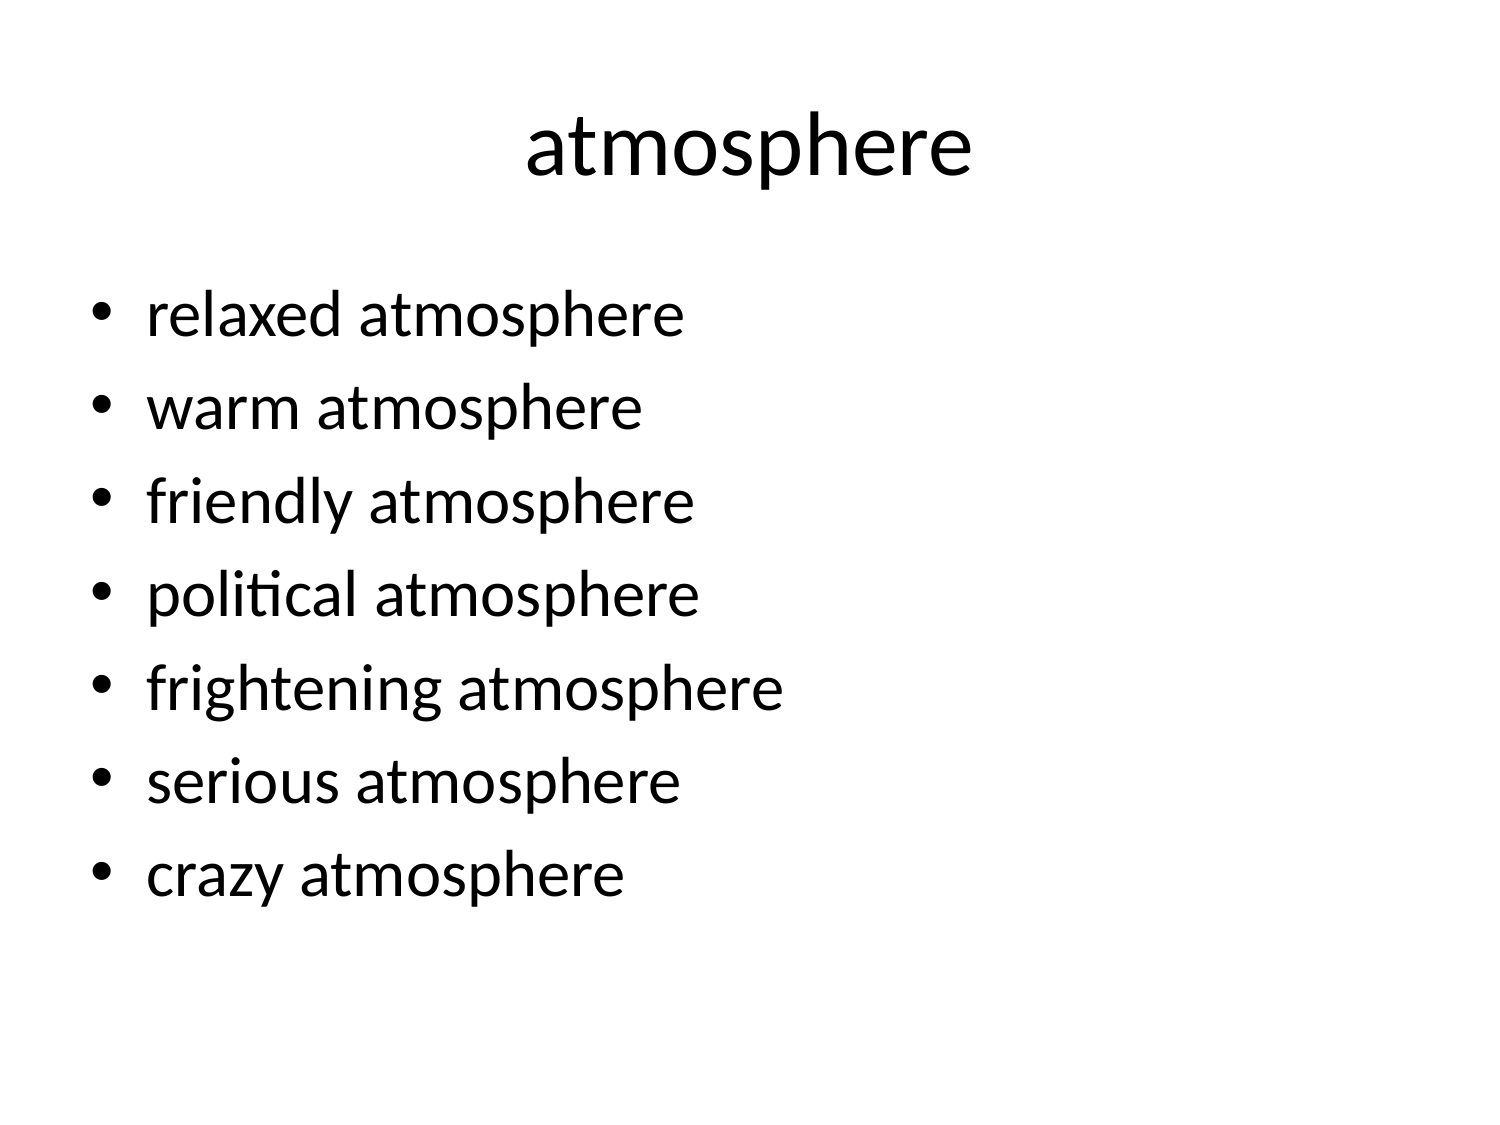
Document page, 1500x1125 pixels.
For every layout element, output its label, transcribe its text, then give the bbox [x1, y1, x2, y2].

title atmosphere [75, 45, 1425, 233]
list relaxed atmosphere warm atmosphere friendly atmosphere political atmosphere frightening atmosphere serious atmosphere crazy atmosphere [75, 262, 1425, 1005]
